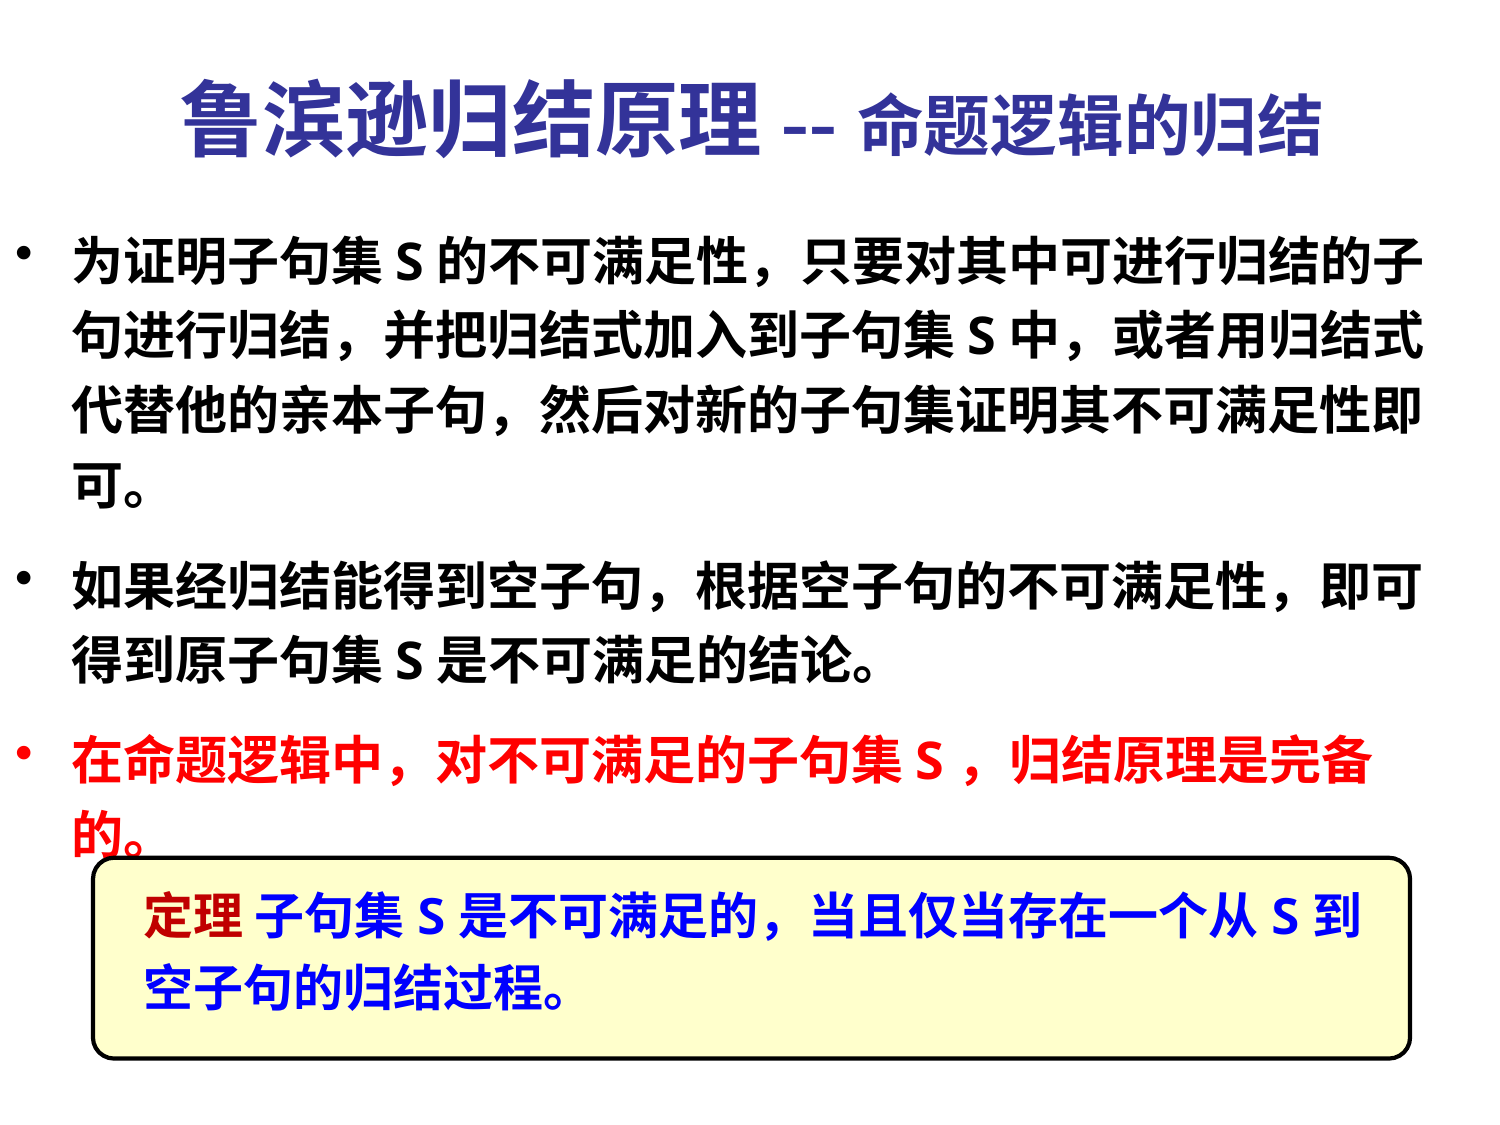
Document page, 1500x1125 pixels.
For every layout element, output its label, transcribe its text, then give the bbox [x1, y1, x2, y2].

list 为证明子句集S的不可满足性，只要对其中可进行归结的子句进行归结，并把归结式加入到子句集S中，或者用归结式代替他的亲本子句，然后对新的子句集证明其不可满足性即可。 如果经归结能得到空子句，根据空子句的不可满足性，即可得到原子句集S是不可满足的结论。 在命题逻辑中，对不可满足的子句集S，归结原理是完备的。 [0, 208, 1459, 1118]
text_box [92, 857, 1411, 1059]
title 鲁滨逊归结原理--命题逻辑的归结 [76, 42, 1427, 192]
